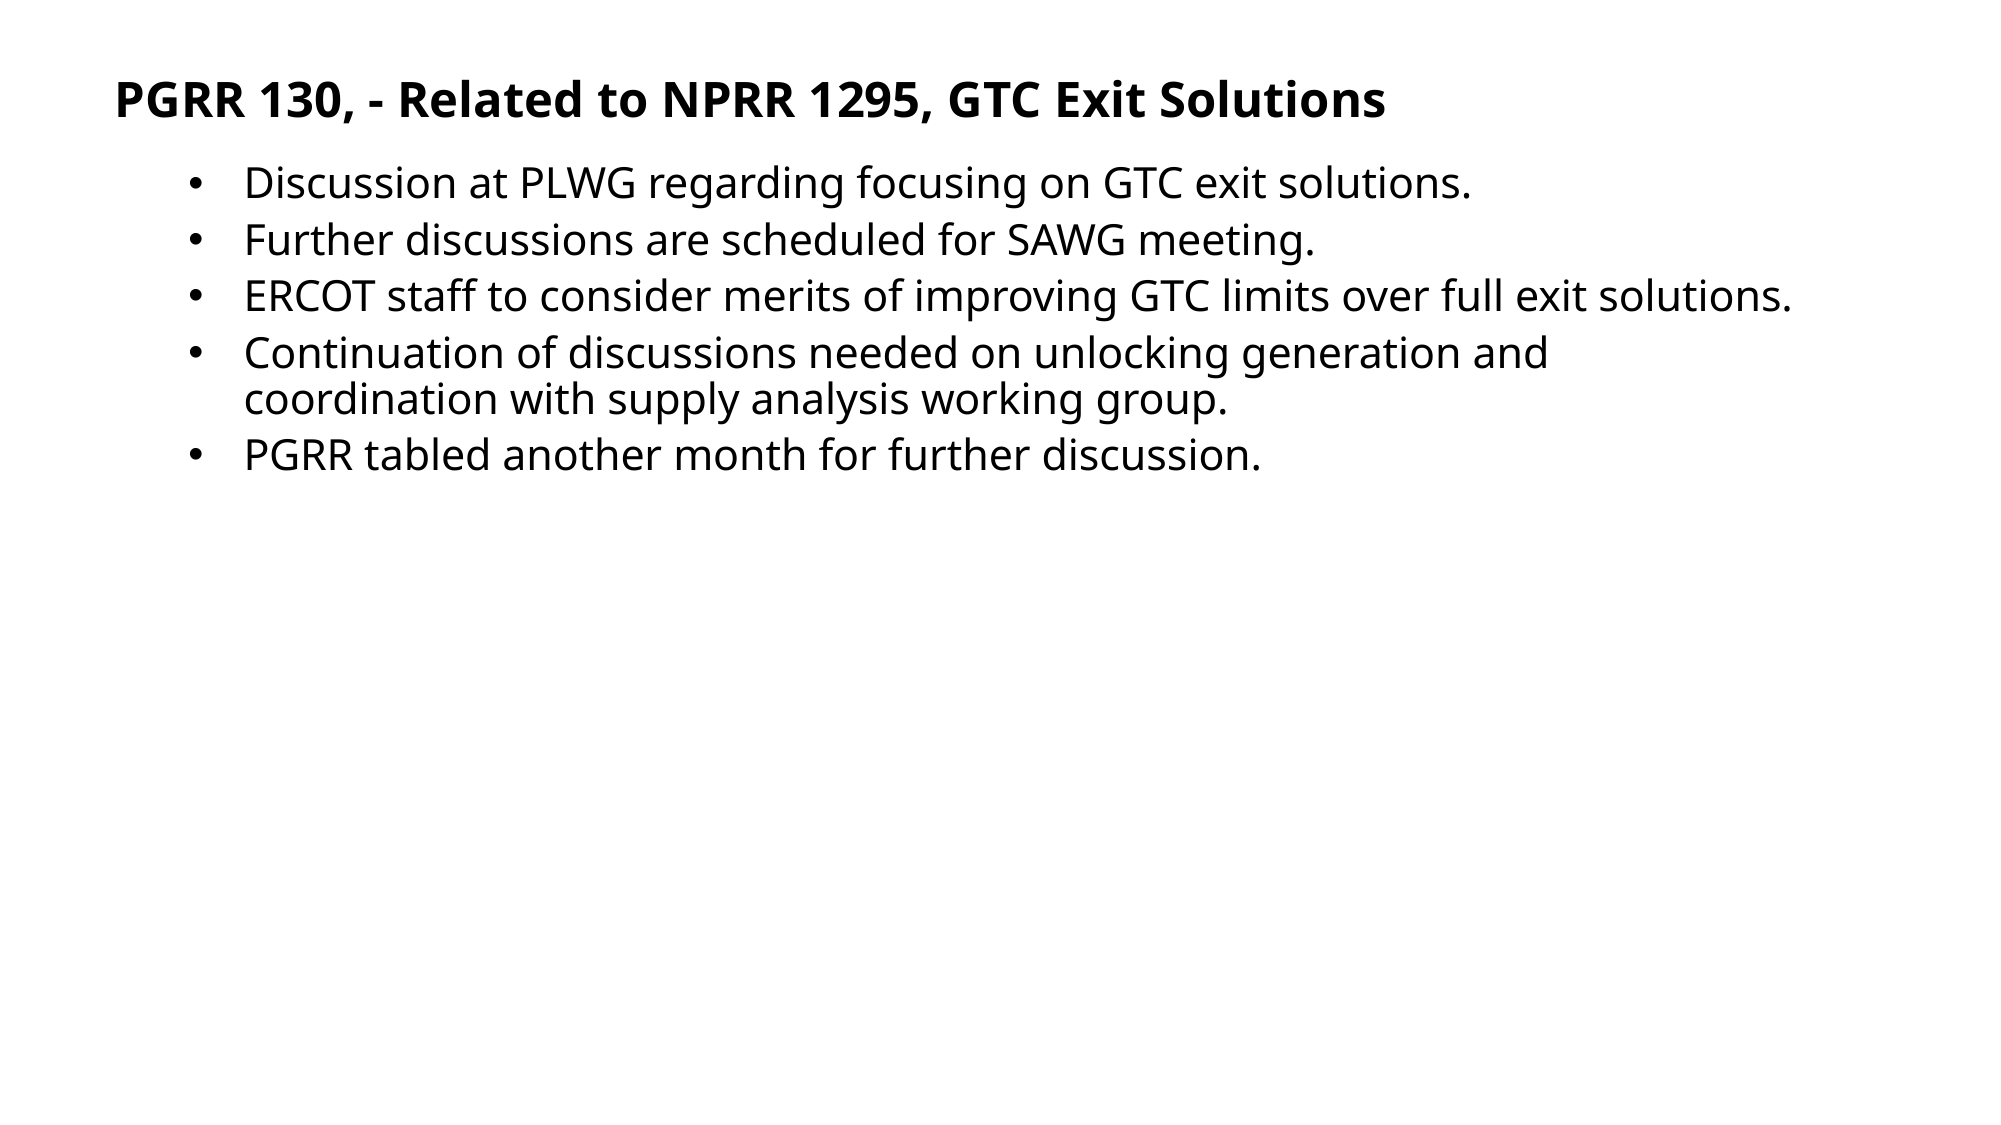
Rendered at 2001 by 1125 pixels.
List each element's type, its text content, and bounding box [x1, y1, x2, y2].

list PGRR 130, - Related to NPRR 1295, GTC Exit Solutions Discussion at PLWG regarding focusing on GTC exit solutions. Further discussions are scheduled for SAWG meeting. ERCOT staff to consider merits of improving GTC limits over full exit solutions. Continuation of discussions needed on unlocking generation and coordination with supply analysis working group. PGRR tabled another month for further discussion. [99, 61, 1825, 496]
